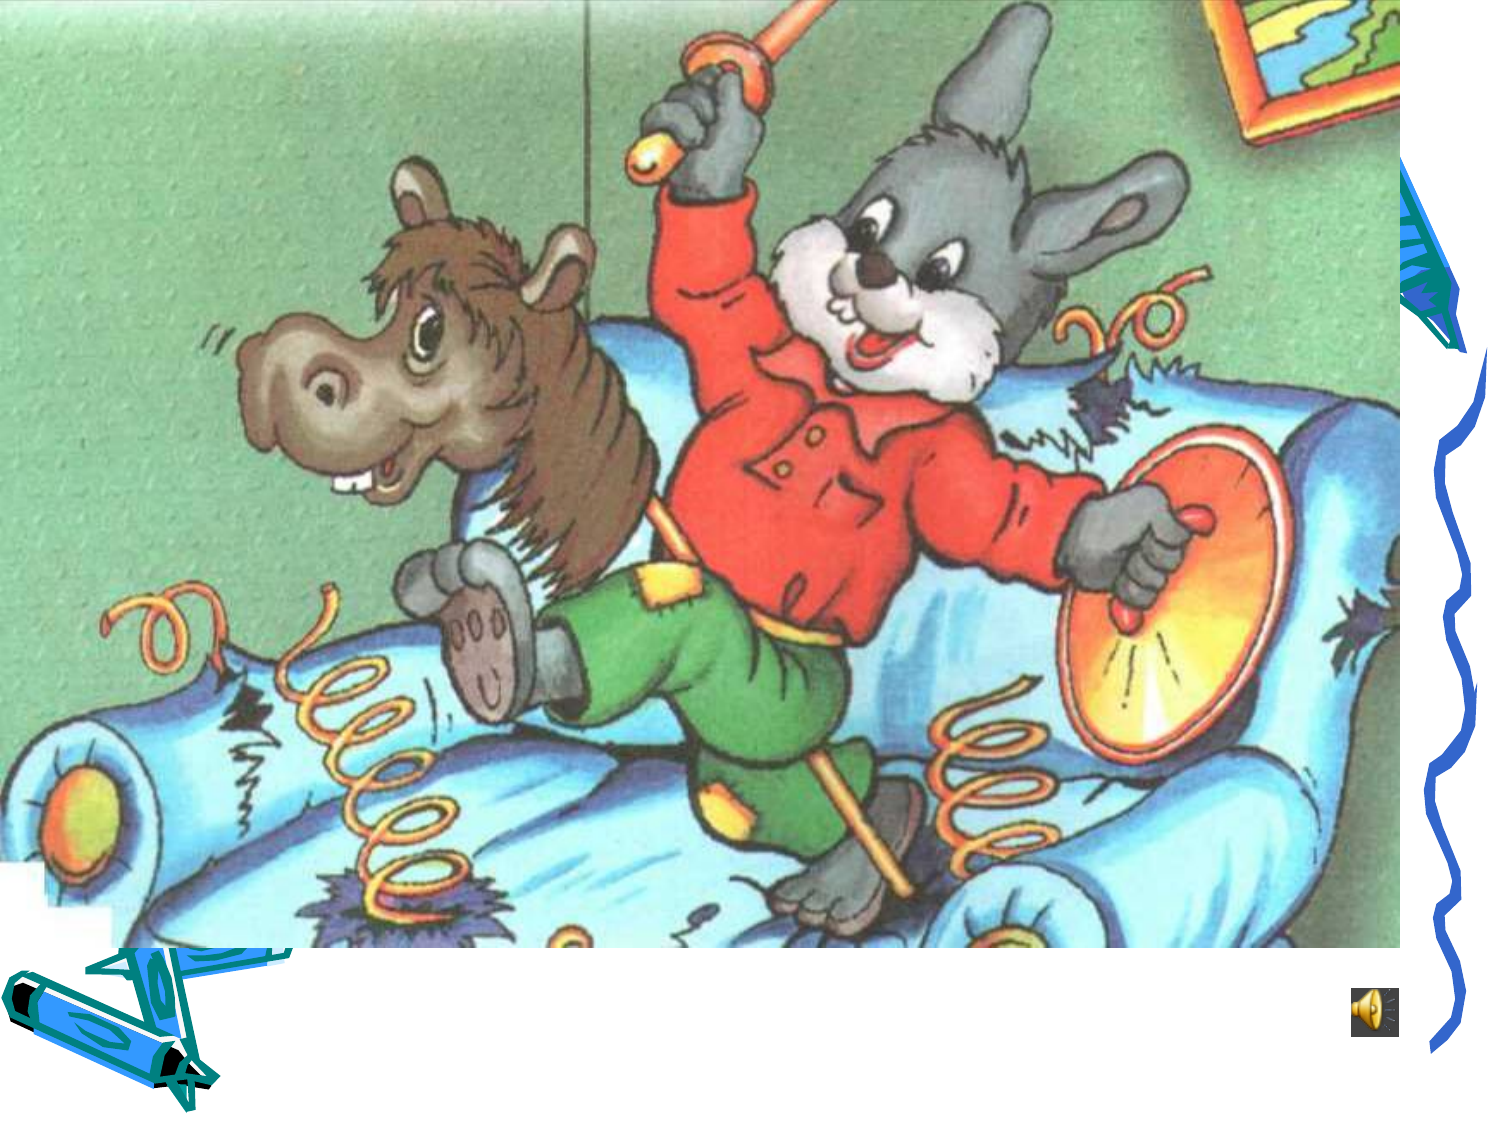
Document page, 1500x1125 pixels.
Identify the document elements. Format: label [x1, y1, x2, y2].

picture [0, 0, 1401, 948]
picture [1349, 987, 1401, 1038]
